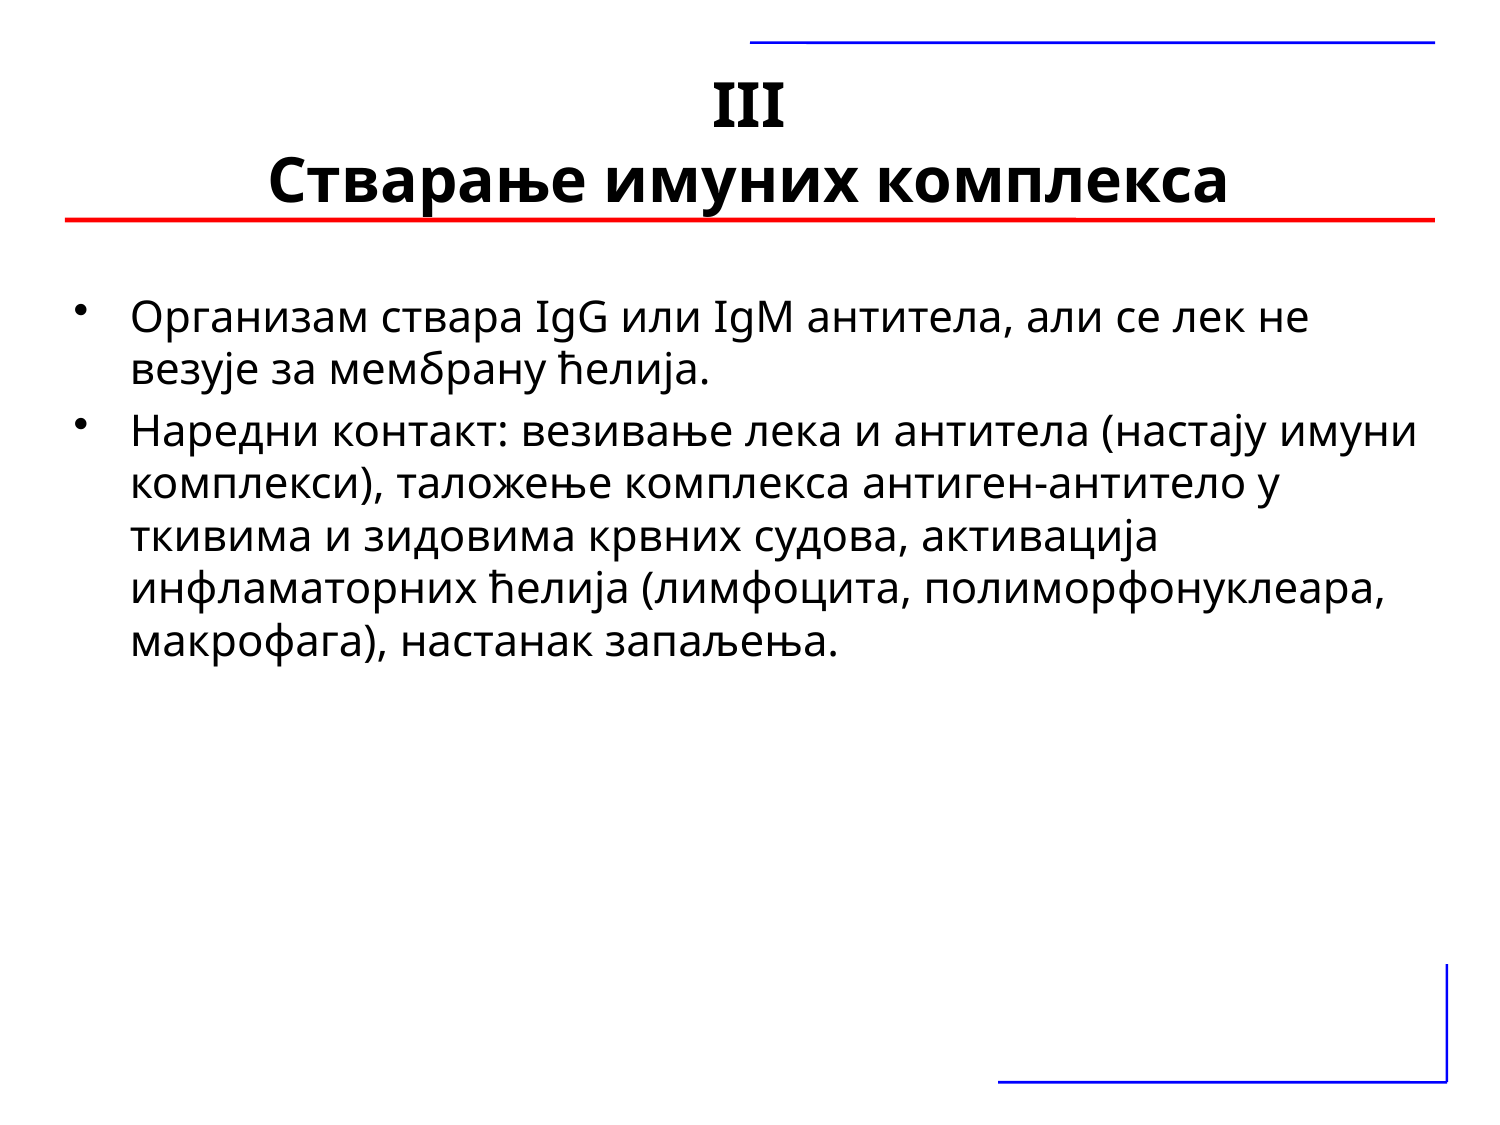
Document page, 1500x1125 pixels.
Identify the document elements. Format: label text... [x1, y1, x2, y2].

title III Стварање имуних комплекса [74, 19, 1424, 223]
list Oрганизам ствара IgG или IgM антитела, али се лек не везује за мембрану ћелија. Наредни контакт: везивањe лека и антитела (настају имуни комплекси), таложење комплекса антиген-антитело у ткивима и зидовима крвних судова, активација инфламаторних ћелија (лимфоцита, полиморфонуклеара, макрофага), настанак запаљења. [58, 280, 1442, 1055]
